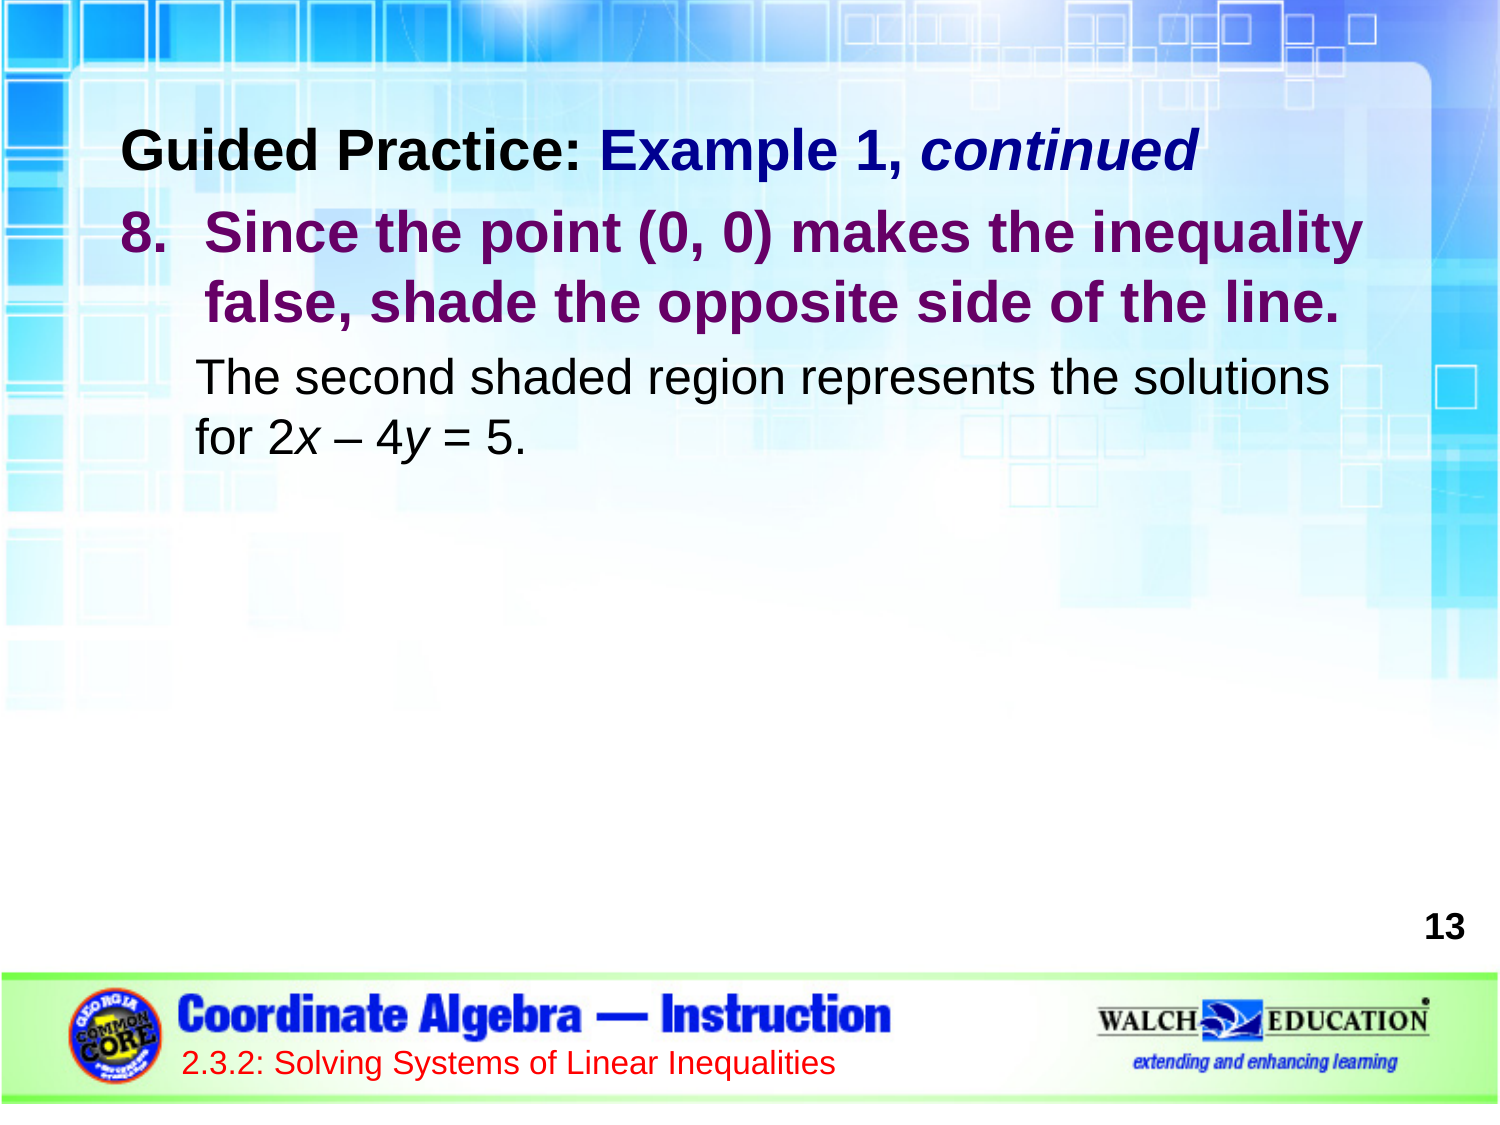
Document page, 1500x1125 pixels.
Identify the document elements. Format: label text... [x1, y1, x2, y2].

list 2.3.2: Solving Systems of Linear Inequalities [166, 1033, 1074, 1078]
slide_number 13 [1361, 901, 1481, 949]
subtitle Guided Practice: Example 1, continued Since the point (0, 0) makes the inequality false, shade the opposite side of the line. The second shaded region represents the solutions for 2x – 4y = 5. [105, 105, 1394, 925]
picture [1, 0, 1500, 1104]
